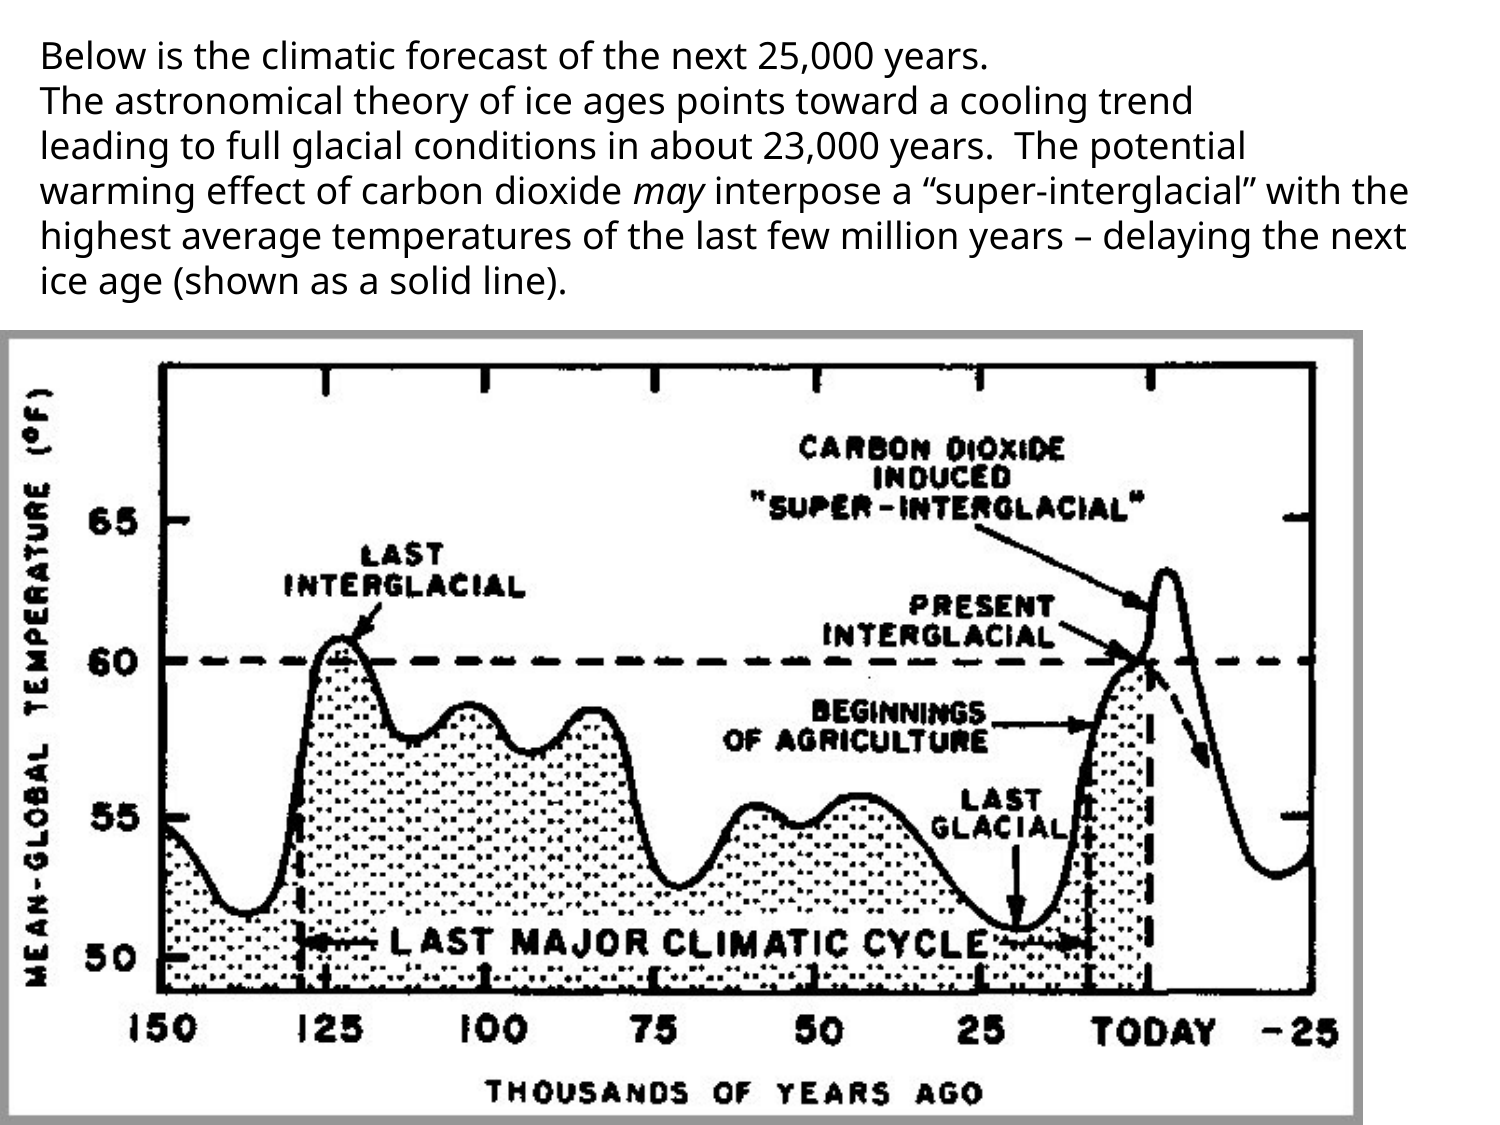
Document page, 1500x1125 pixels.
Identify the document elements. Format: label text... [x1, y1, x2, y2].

text_box Below is the climatic forecast of the next 25,000 years. The astronomical theory of ice ages points toward a cooling trend leading to full glacial conditions in about 23,000 years. The potential warming effect of carbon dioxide may interpose a “super-interglacial” with the highest average temperatures of the last few million years – delaying the next ice age (shown as a solid line). [24, 24, 1438, 310]
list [0, 330, 1363, 1125]
